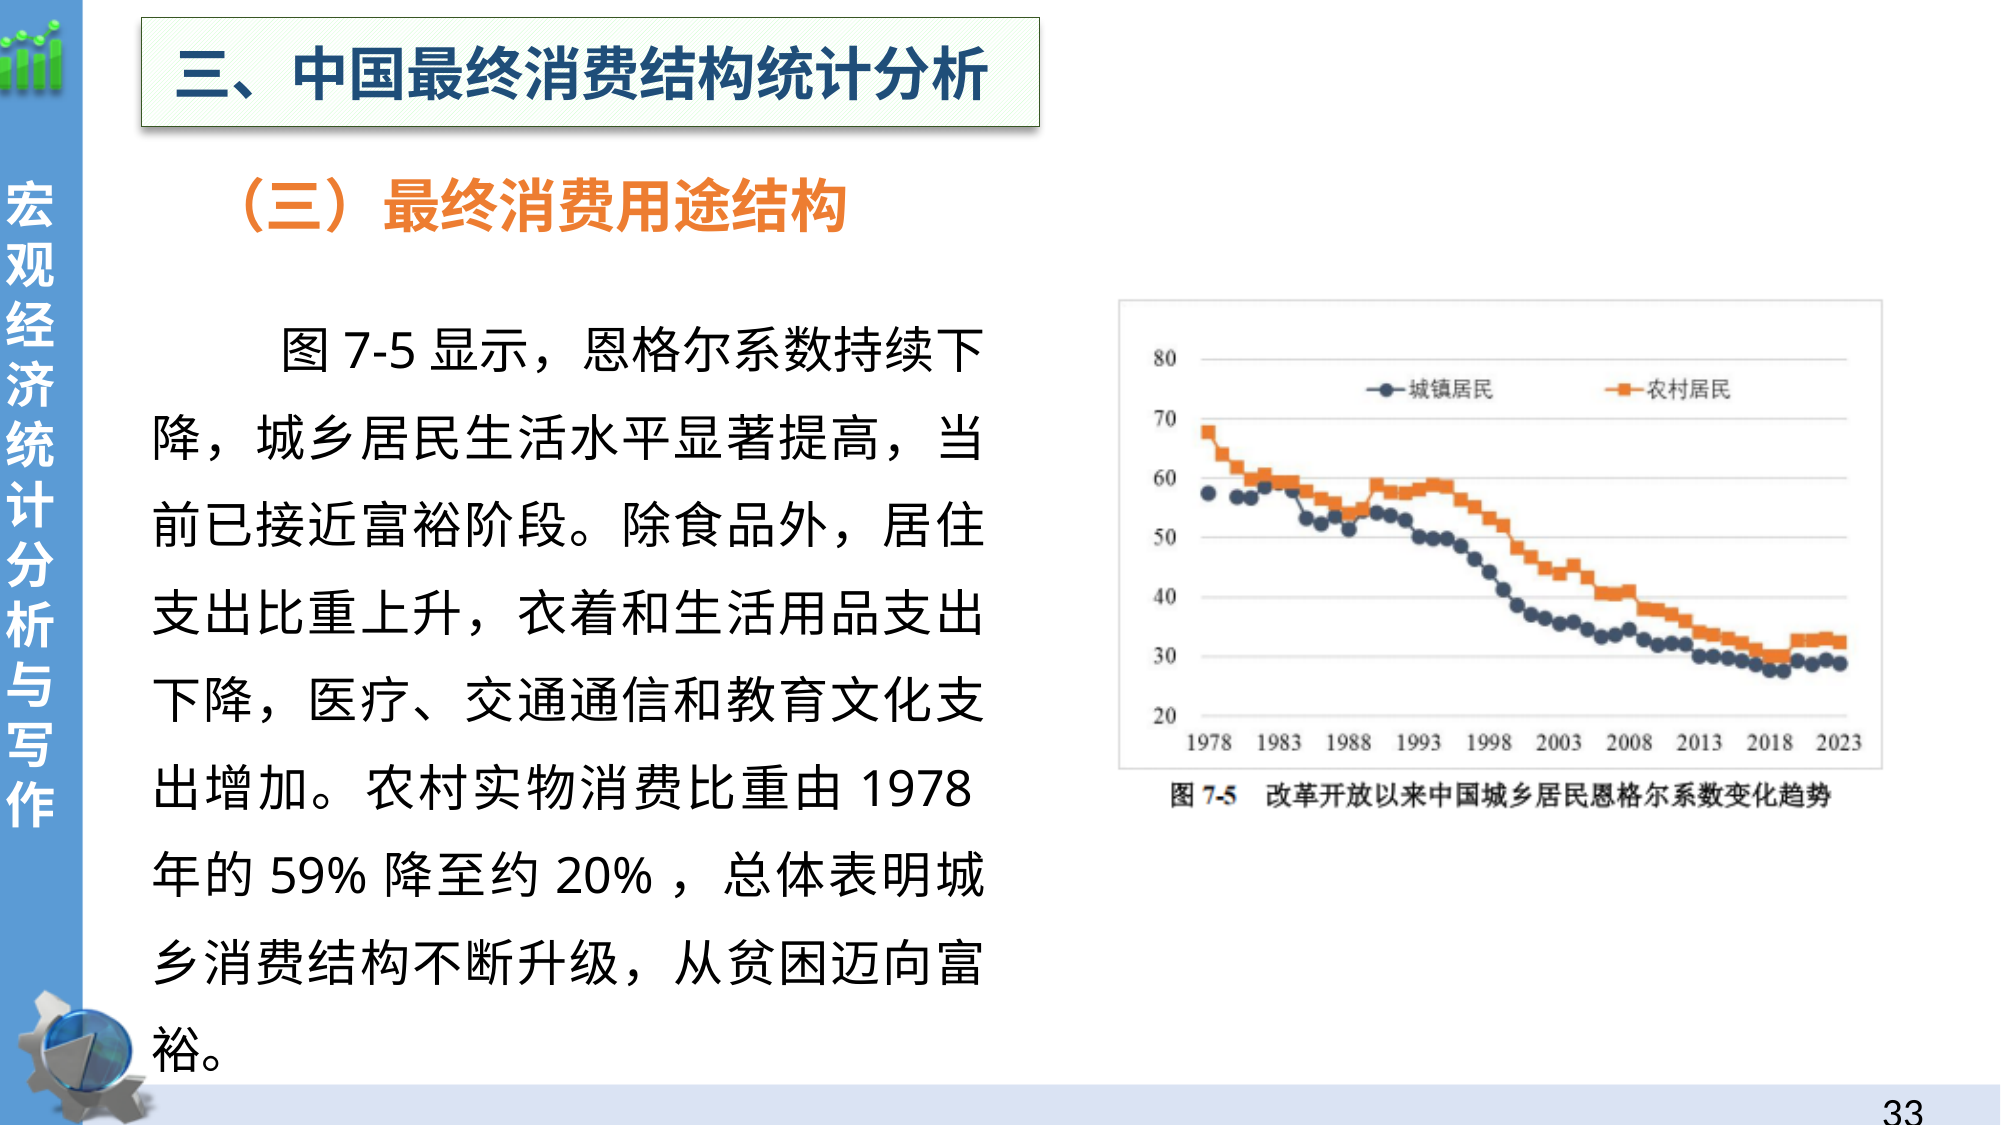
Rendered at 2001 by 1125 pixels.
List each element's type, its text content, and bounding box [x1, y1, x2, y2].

list [98, 215, 1968, 393]
picture [0, 0, 2001, 1125]
text_box 图7-5显示，恩格尔系数持续下降，城乡居民生活水平显著提高，当前已接近富裕阶段。除食品外，居住支出比重上升，衣着和生活用品支出下降，医疗、交通通信和教育文化支出增加。农村实物消费比重由1978年的59%降至约20%，总体表明城乡消费结构不断升级，从贫困迈向富裕。 。 [98, 283, 1000, 1125]
slide_number 32 [1786, 1085, 1940, 1125]
text_box （三）最终消费用途结构 [84, 126, 1432, 247]
text_box 三、中国最终消费结构统计分析 [141, 17, 1040, 126]
